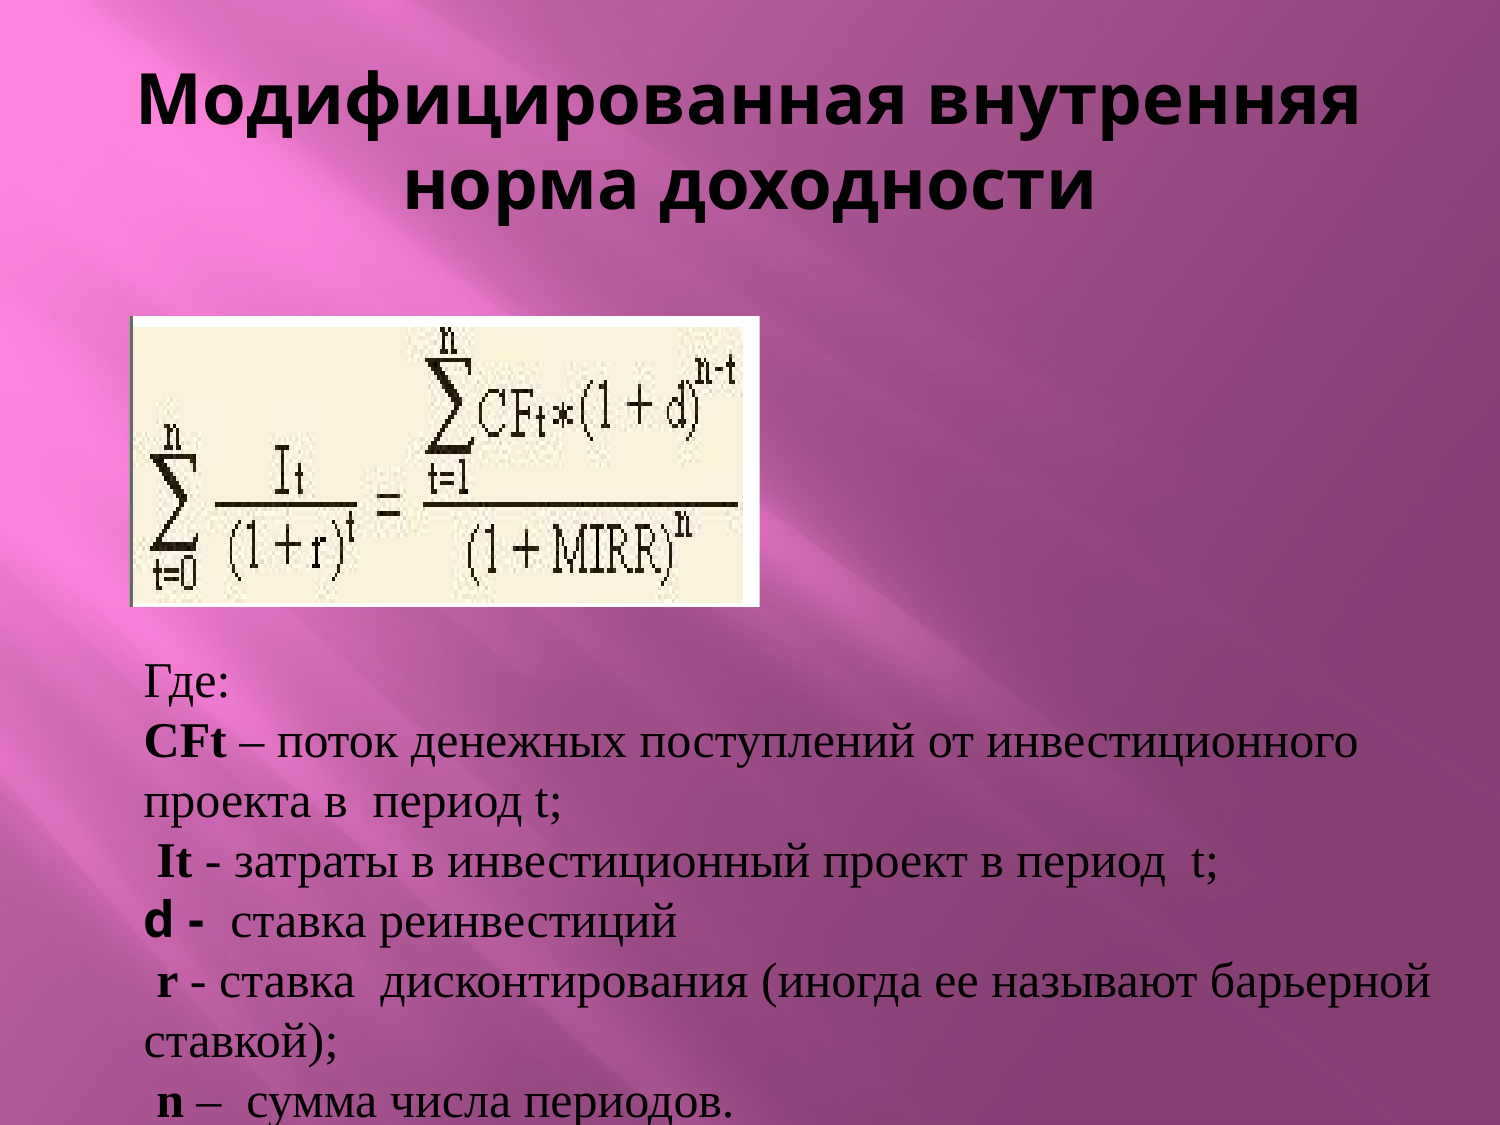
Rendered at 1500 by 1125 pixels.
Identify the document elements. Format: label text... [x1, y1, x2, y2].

text_box Где: CFt – поток денежных поступлений от инвестиционного проекта в период t; It - затраты в инвестиционный проект в период t; d - ставка реинвестиций r - ставка дисконтирования (иногда ее называют барьерной ставкой); n – сумма числа периодов. [128, 640, 1454, 1125]
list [128, 316, 760, 607]
title Модифицированная внутренняя норма доходности [75, 45, 1425, 233]
